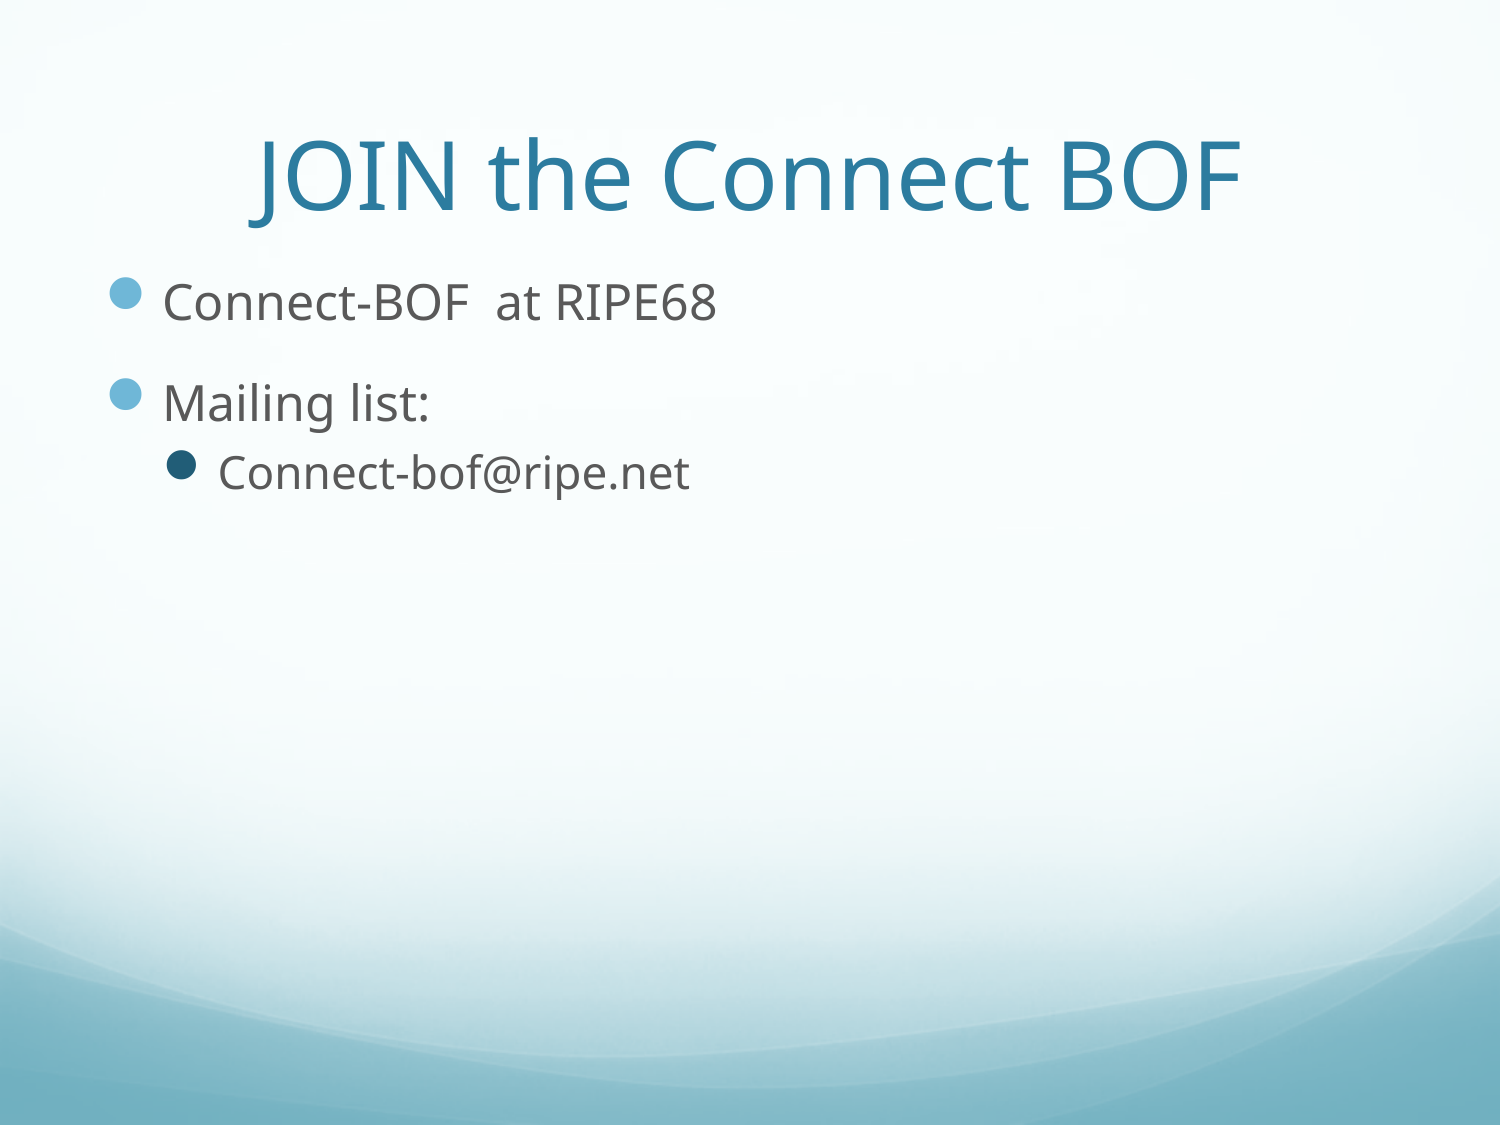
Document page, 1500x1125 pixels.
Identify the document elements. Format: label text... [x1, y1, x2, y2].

list Connect-BOF at RIPE68 Mailing list: Connect-bof@ripe.net [90, 262, 1410, 975]
title JOIN the Connect BOF [90, 17, 1410, 237]
